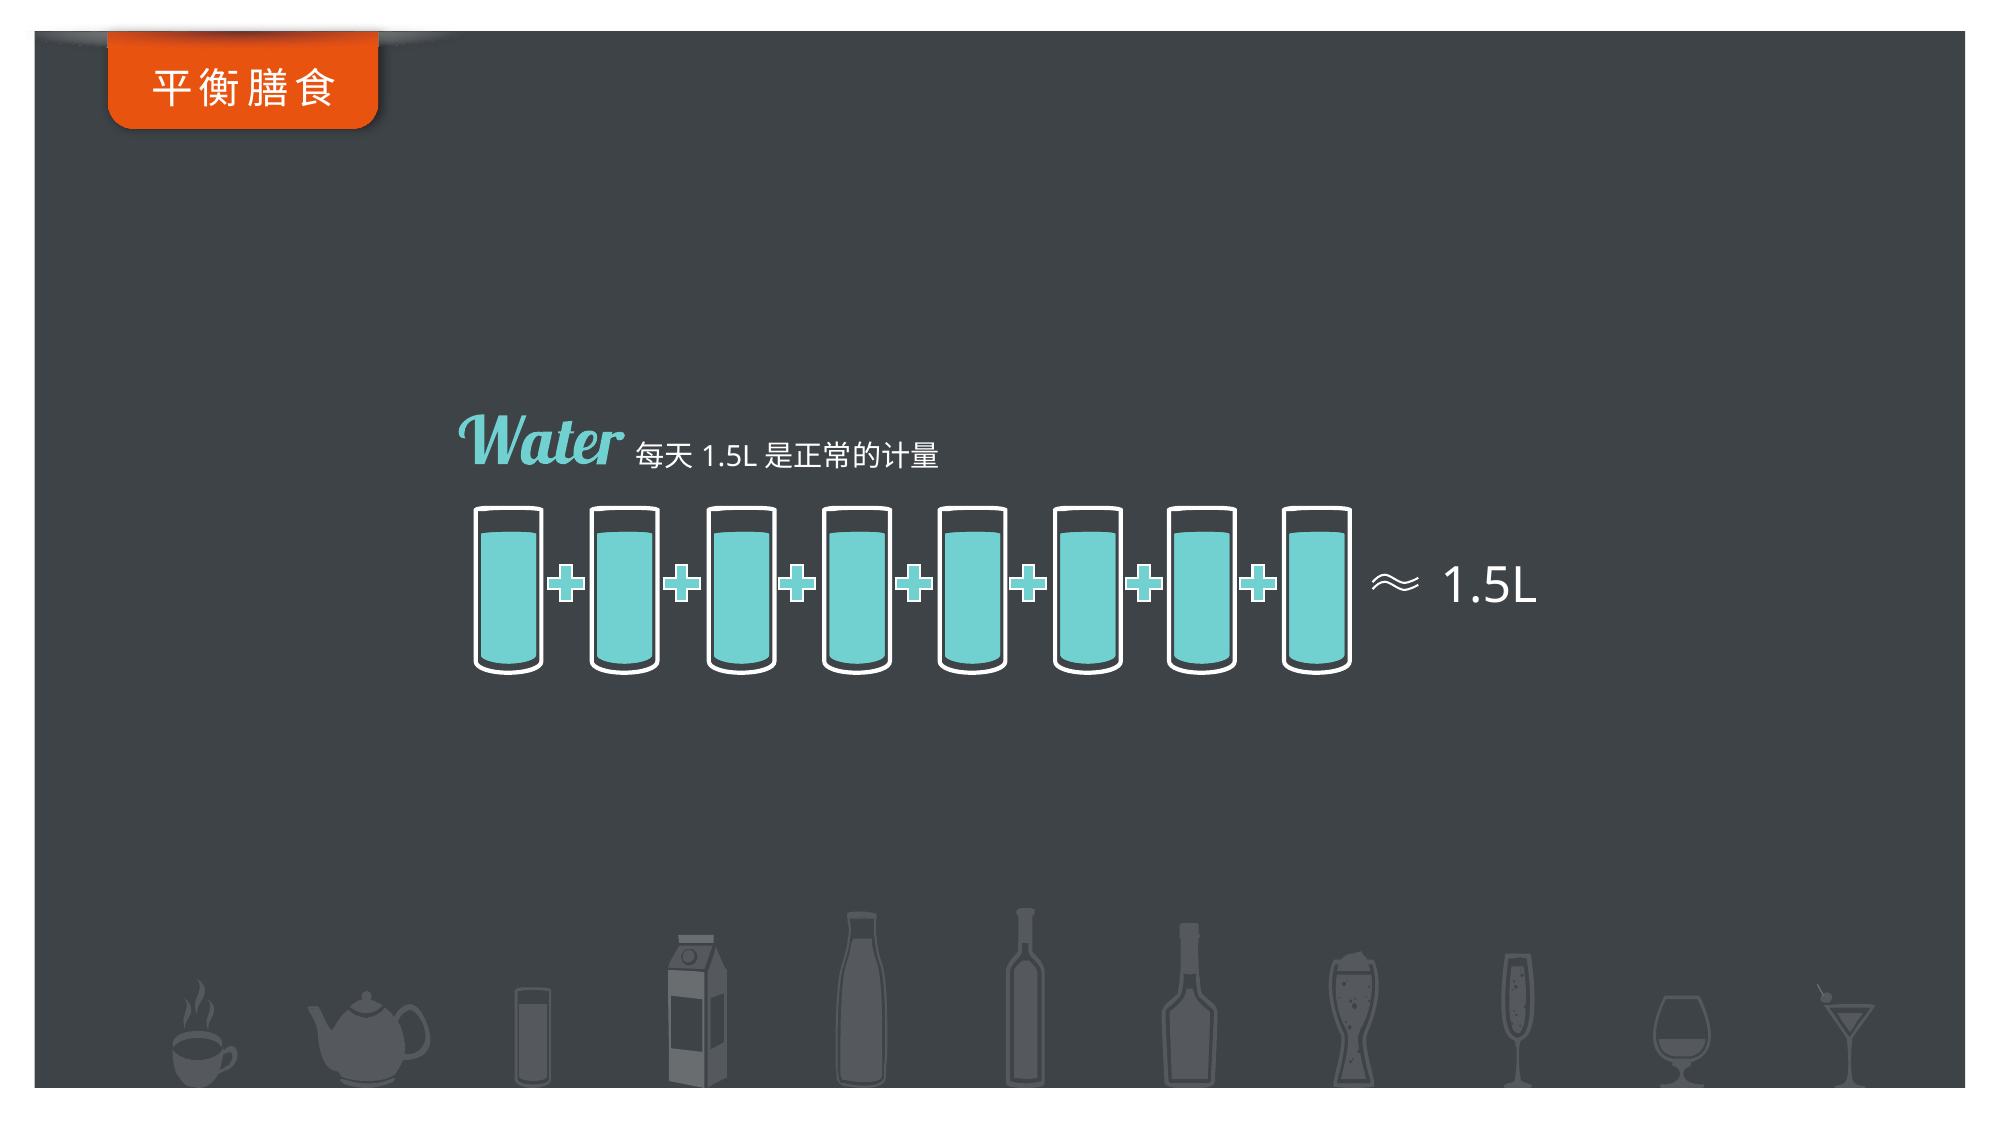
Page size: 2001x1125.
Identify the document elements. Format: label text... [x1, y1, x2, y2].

text_box 每天1.5L是正常的计量 [620, 430, 955, 480]
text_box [458, 414, 625, 466]
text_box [171, 907, 1876, 1088]
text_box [473, 505, 1553, 675]
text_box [18, 12, 463, 129]
